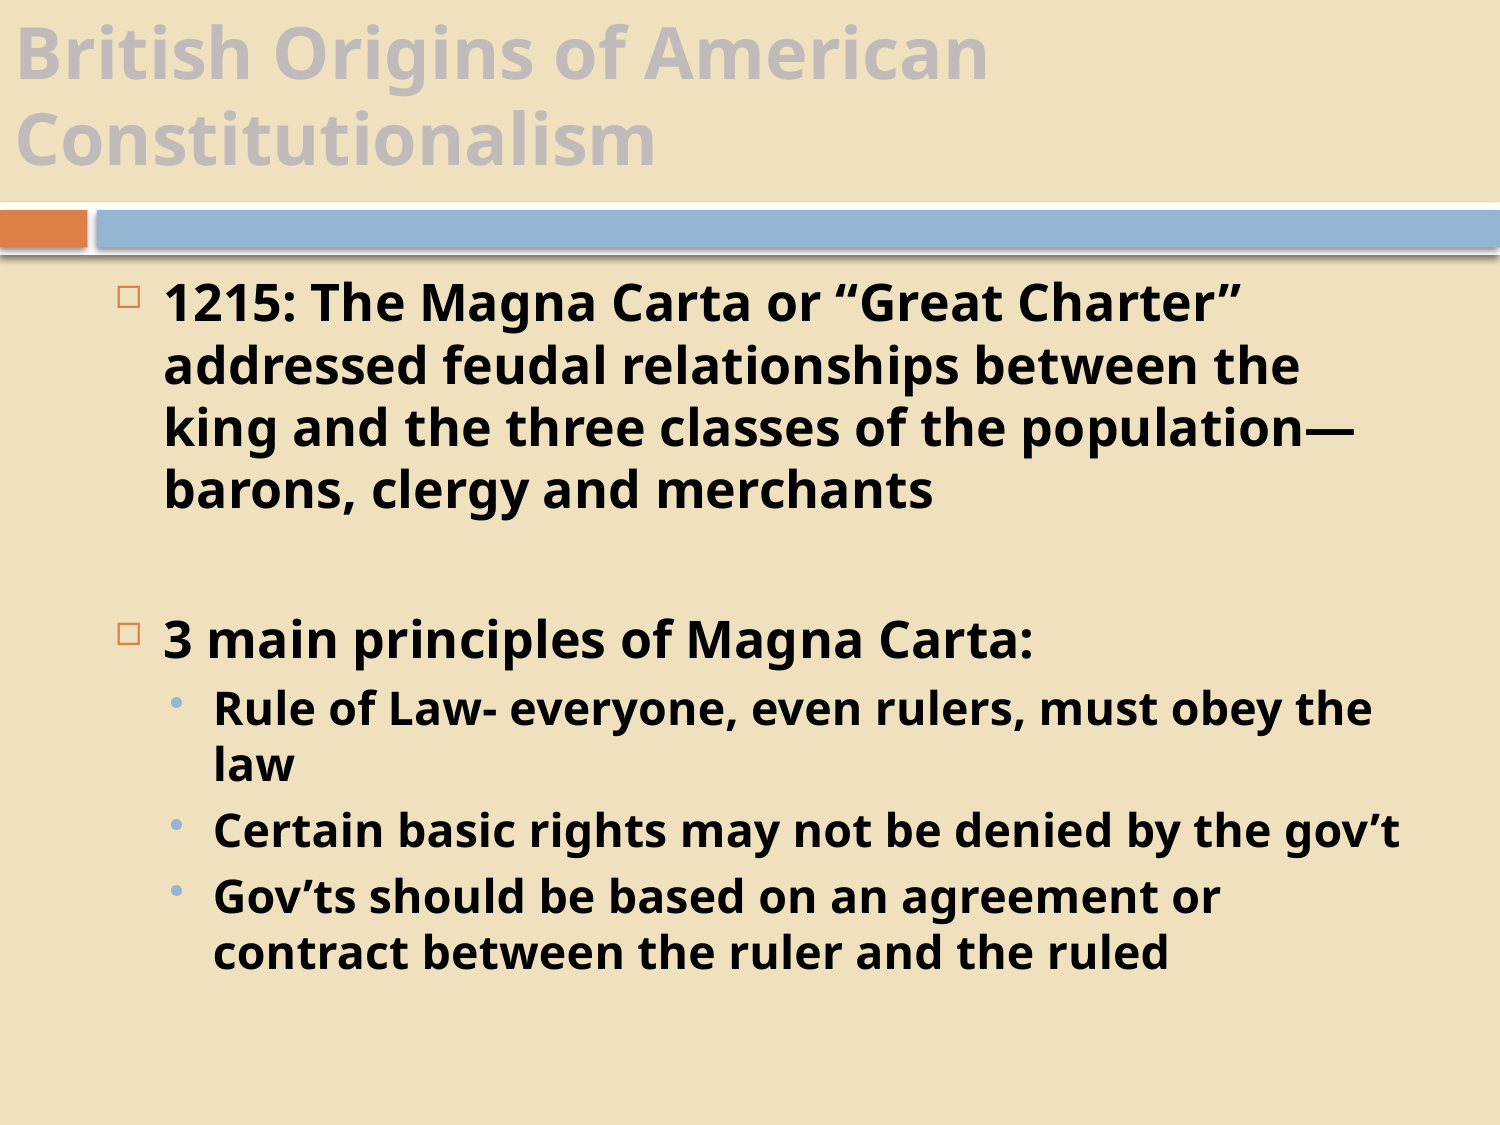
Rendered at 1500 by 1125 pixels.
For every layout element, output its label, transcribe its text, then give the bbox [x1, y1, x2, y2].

title British Origins of American Constitutionalism [0, 0, 1500, 188]
list 1215: The Magna Carta or “Great Charter” addressed feudal relationships between the king and the three classes of the population—barons, clergy and merchants 3 main principles of Magna Carta: Rule of Law- everyone, even rulers, must obey the law Certain basic rights may not be denied by the gov’t Gov’ts should be based on an agreement or contract between the ruler and the ruled [100, 262, 1438, 1000]
